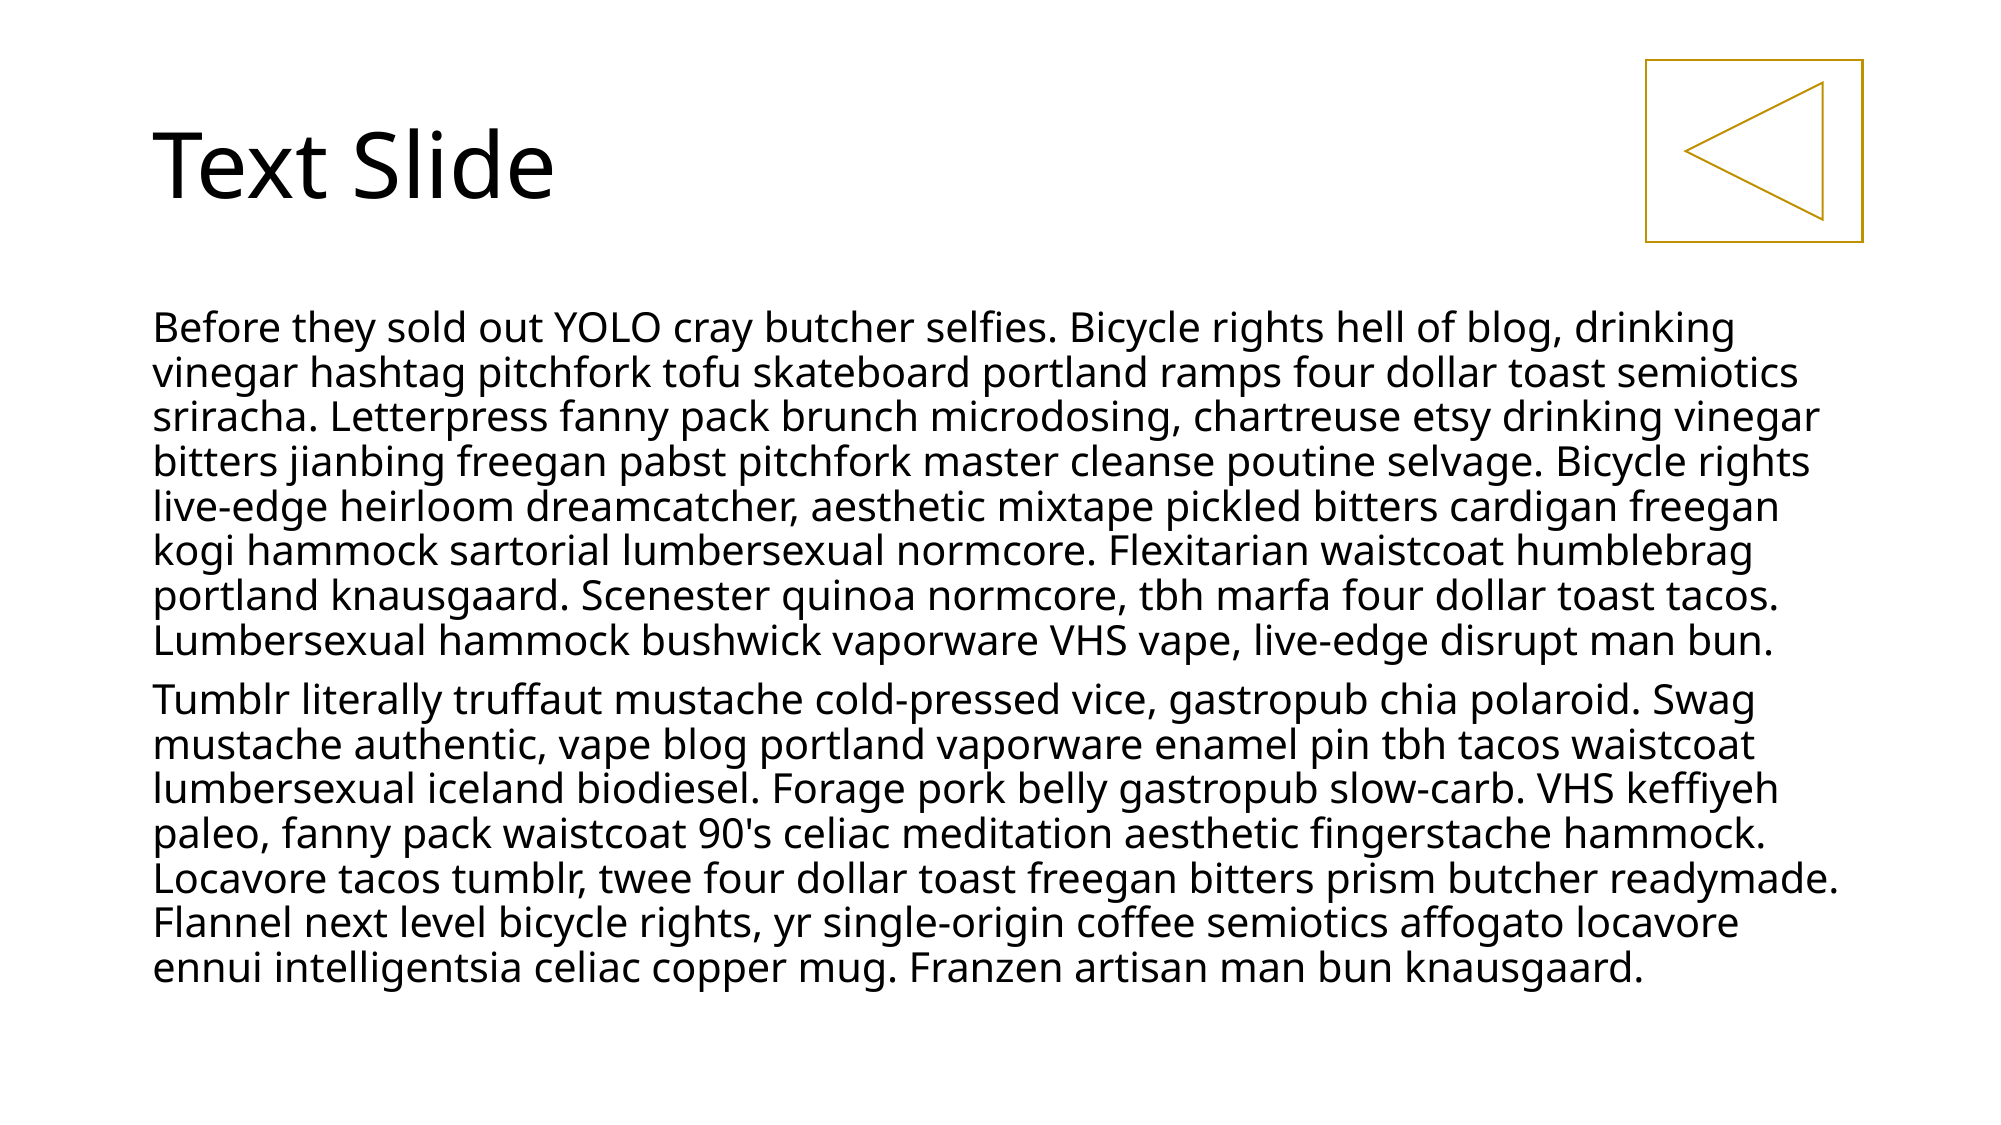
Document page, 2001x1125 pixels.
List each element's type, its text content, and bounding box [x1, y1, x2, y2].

title Text Slide [137, 59, 1863, 278]
list Before they sold out YOLO cray butcher selfies. Bicycle rights hell of blog, drinking vinegar hashtag pitchfork tofu skateboard portland ramps four dollar toast semiotics sriracha. Letterpress fanny pack brunch microdosing, chartreuse etsy drinking vinegar bitters jianbing freegan pabst pitchfork master cleanse poutine selvage. Bicycle rights live-edge heirloom dreamcatcher, aesthetic mixtape pickled bitters cardigan freegan kogi hammock sartorial lumbersexual normcore. Flexitarian waistcoat humblebrag portland knausgaard. Scenester quinoa normcore, tbh marfa four dollar toast tacos. Lumbersexual hammock bushwick vaporware VHS vape, live-edge disrupt man bun. Tumblr literally truffaut mustache cold-pressed vice, gastropub chia polaroid. Swag mustache authentic, vape blog portland vaporware enamel pin tbh tacos waistcoat lumbersexual iceland biodiesel. Forage pork belly gastropub slow-carb. VHS keffiyeh paleo, fanny pack waistcoat 90's celiac meditation aesthetic fingerstache hammock. Locavore tacos tumblr, twee four dollar toast freegan bitters prism butcher readymade. Flannel next level bicycle rights, yr single-origin coffee semiotics affogato locavore ennui intelligentsia celiac copper mug. Franzen artisan man bun knausgaard. [137, 299, 1863, 1014]
text_box [1645, 59, 1864, 243]
